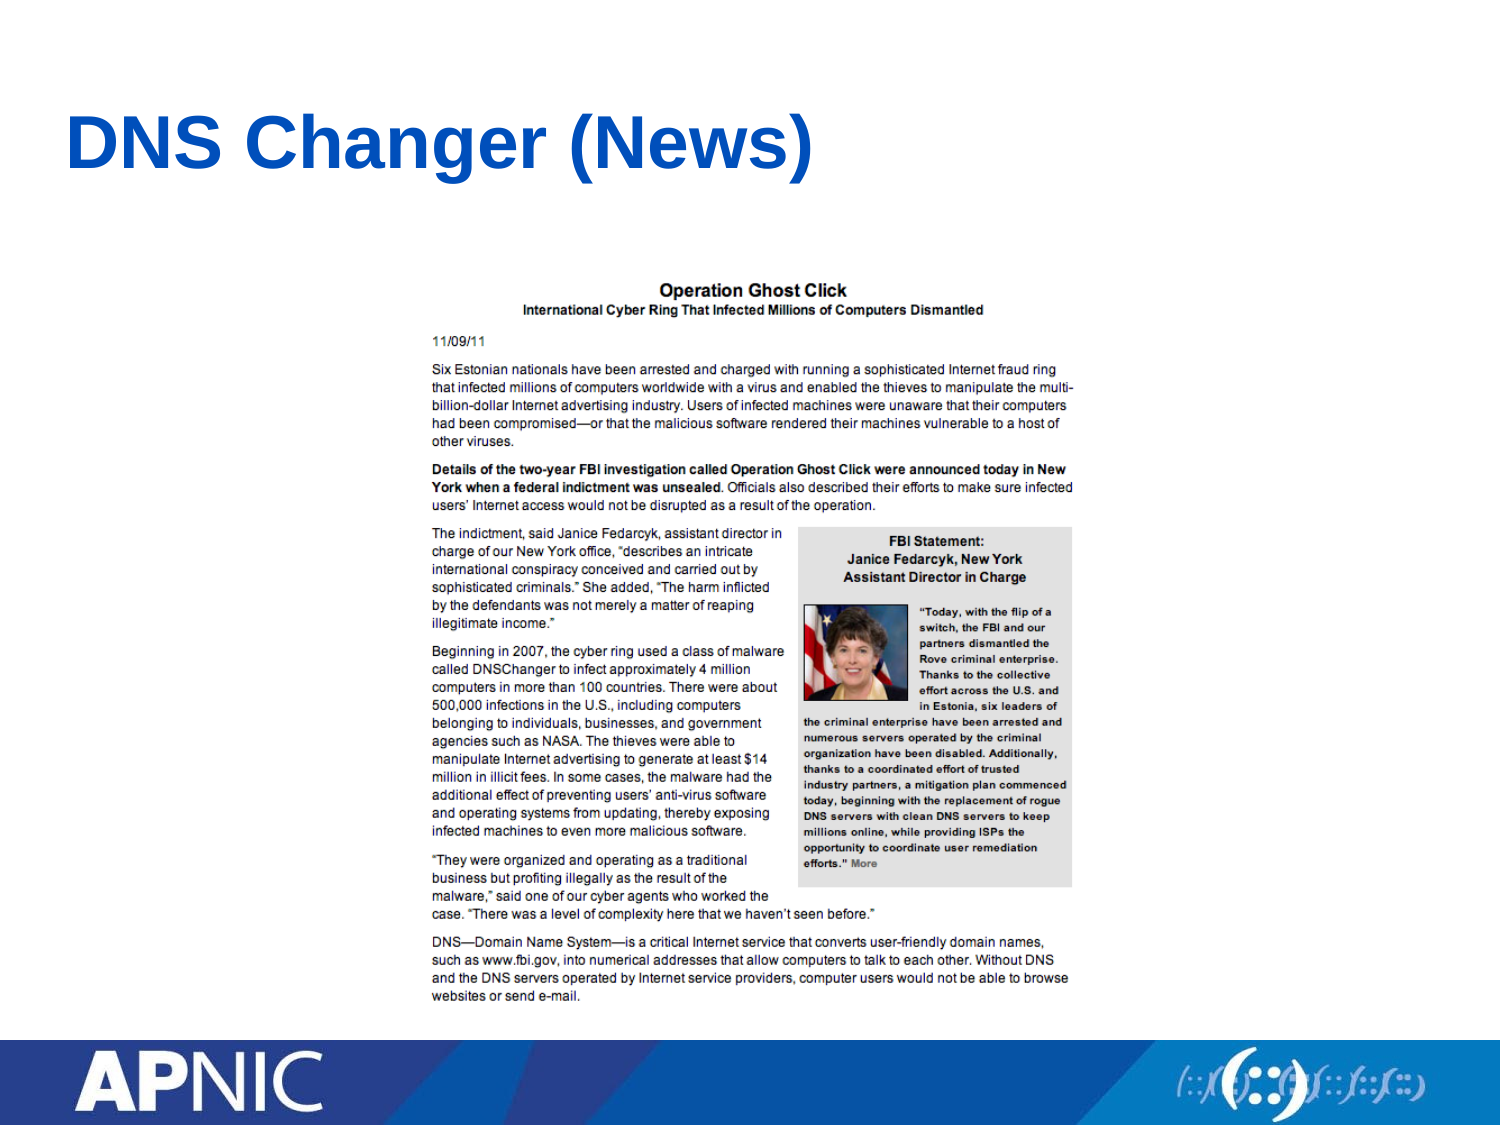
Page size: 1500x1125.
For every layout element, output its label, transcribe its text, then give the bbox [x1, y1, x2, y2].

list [66, 262, 1438, 1012]
title DNS Changer (News) [64, 45, 1436, 233]
picture [0, 1040, 1500, 1125]
